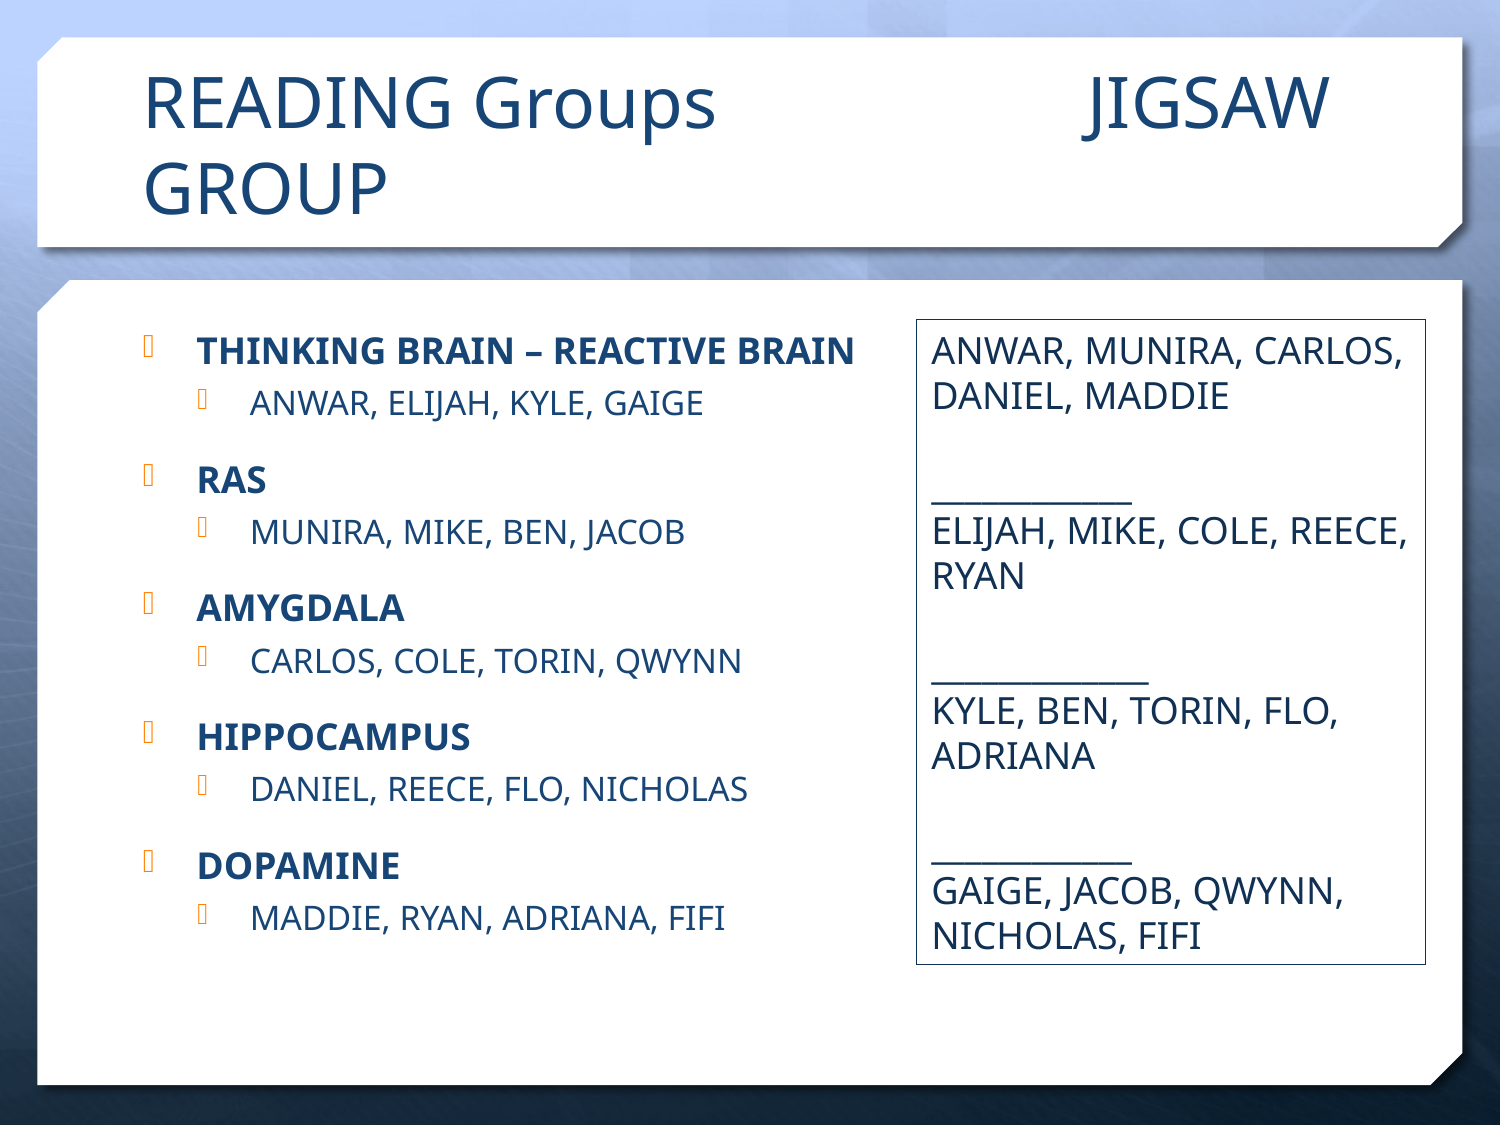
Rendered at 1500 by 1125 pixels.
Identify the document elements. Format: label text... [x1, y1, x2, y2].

text_box ANWAR, MUNIRA, CARLOS, DANIEL, MADDIE ____________ ELIJAH, MIKE, COLE, REECE, RYAN _____________ KYLE, BEN, TORIN, FLO, ADRIANA ____________ GAIGE, JACOB, QWYNN, NICHOLAS, FIFI [916, 319, 1426, 965]
list THINKING BRAIN – REACTIVE BRAIN ANWAR, ELIJAH, KYLE, GAIGE RAS MUNIRA, MIKE, BEN, JACOB AMYGDALA CARLOS, COLE, TORIN, QWYNN HIPPOCAMPUS DANIEL, REECE, FLO, NICHOLAS DOPAMINE MADDIE, RYAN, ADRIANA, FIFI [127, 319, 882, 978]
title READING Groups JIGSAW GROUP [127, 48, 1426, 236]
